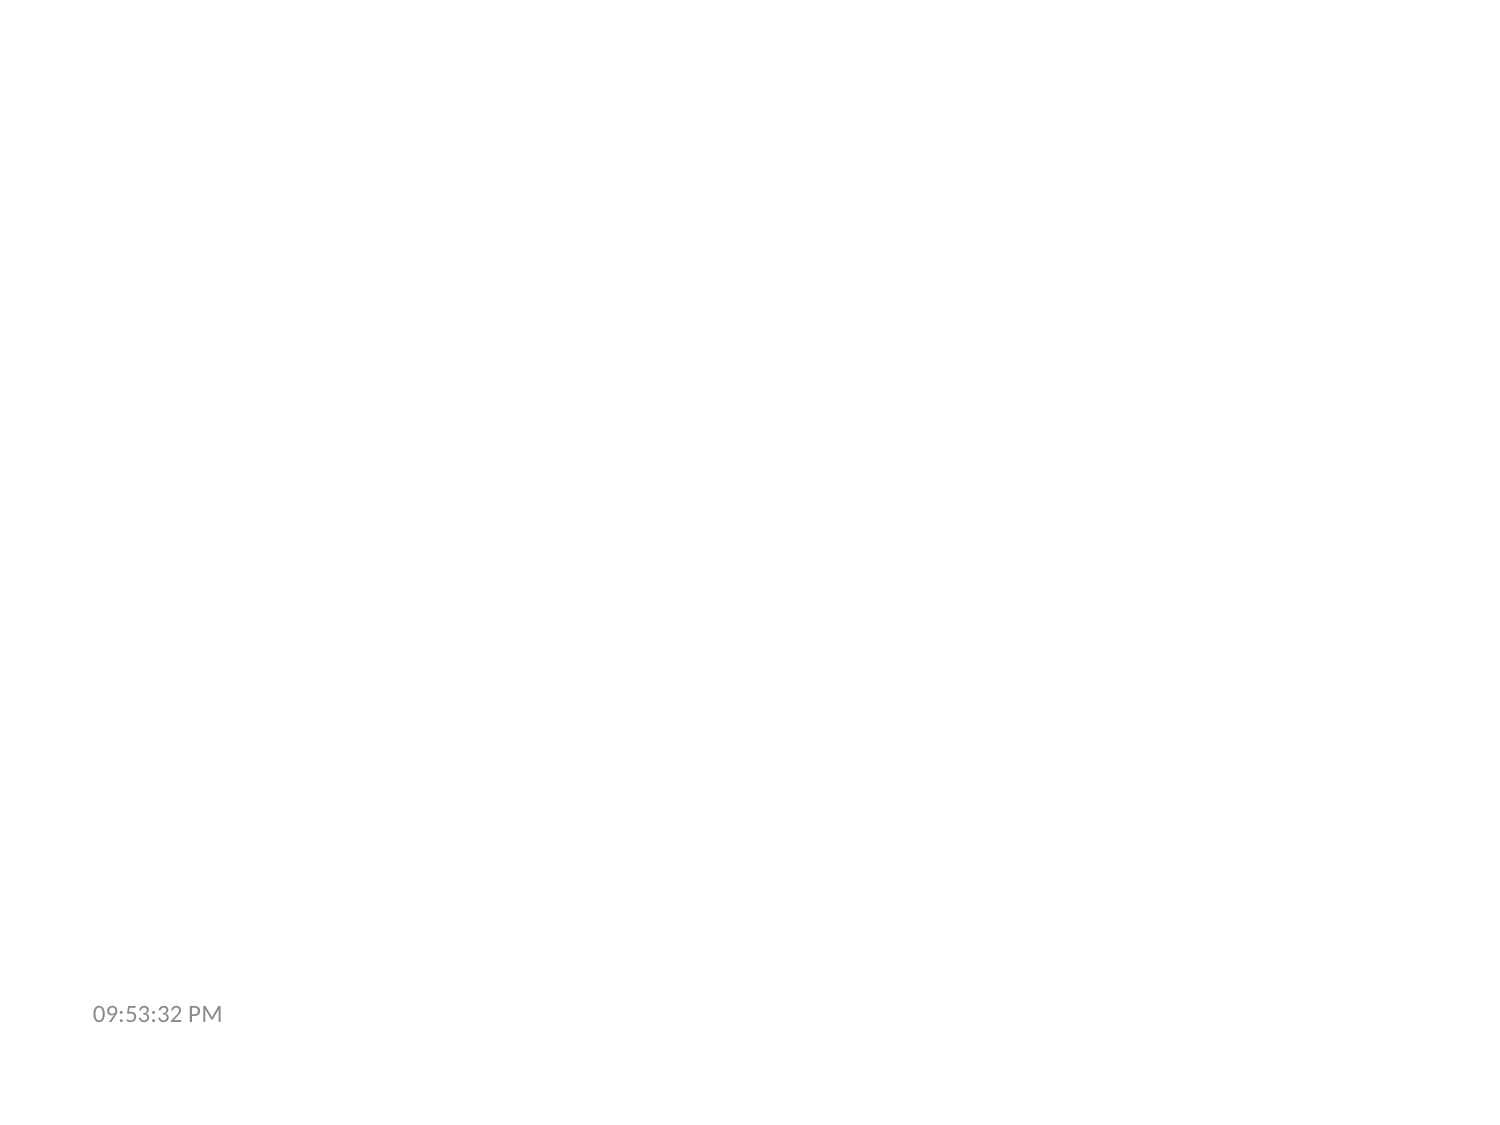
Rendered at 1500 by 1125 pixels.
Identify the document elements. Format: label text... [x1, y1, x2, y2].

text_box 3:35:09 PM [77, 982, 428, 1043]
